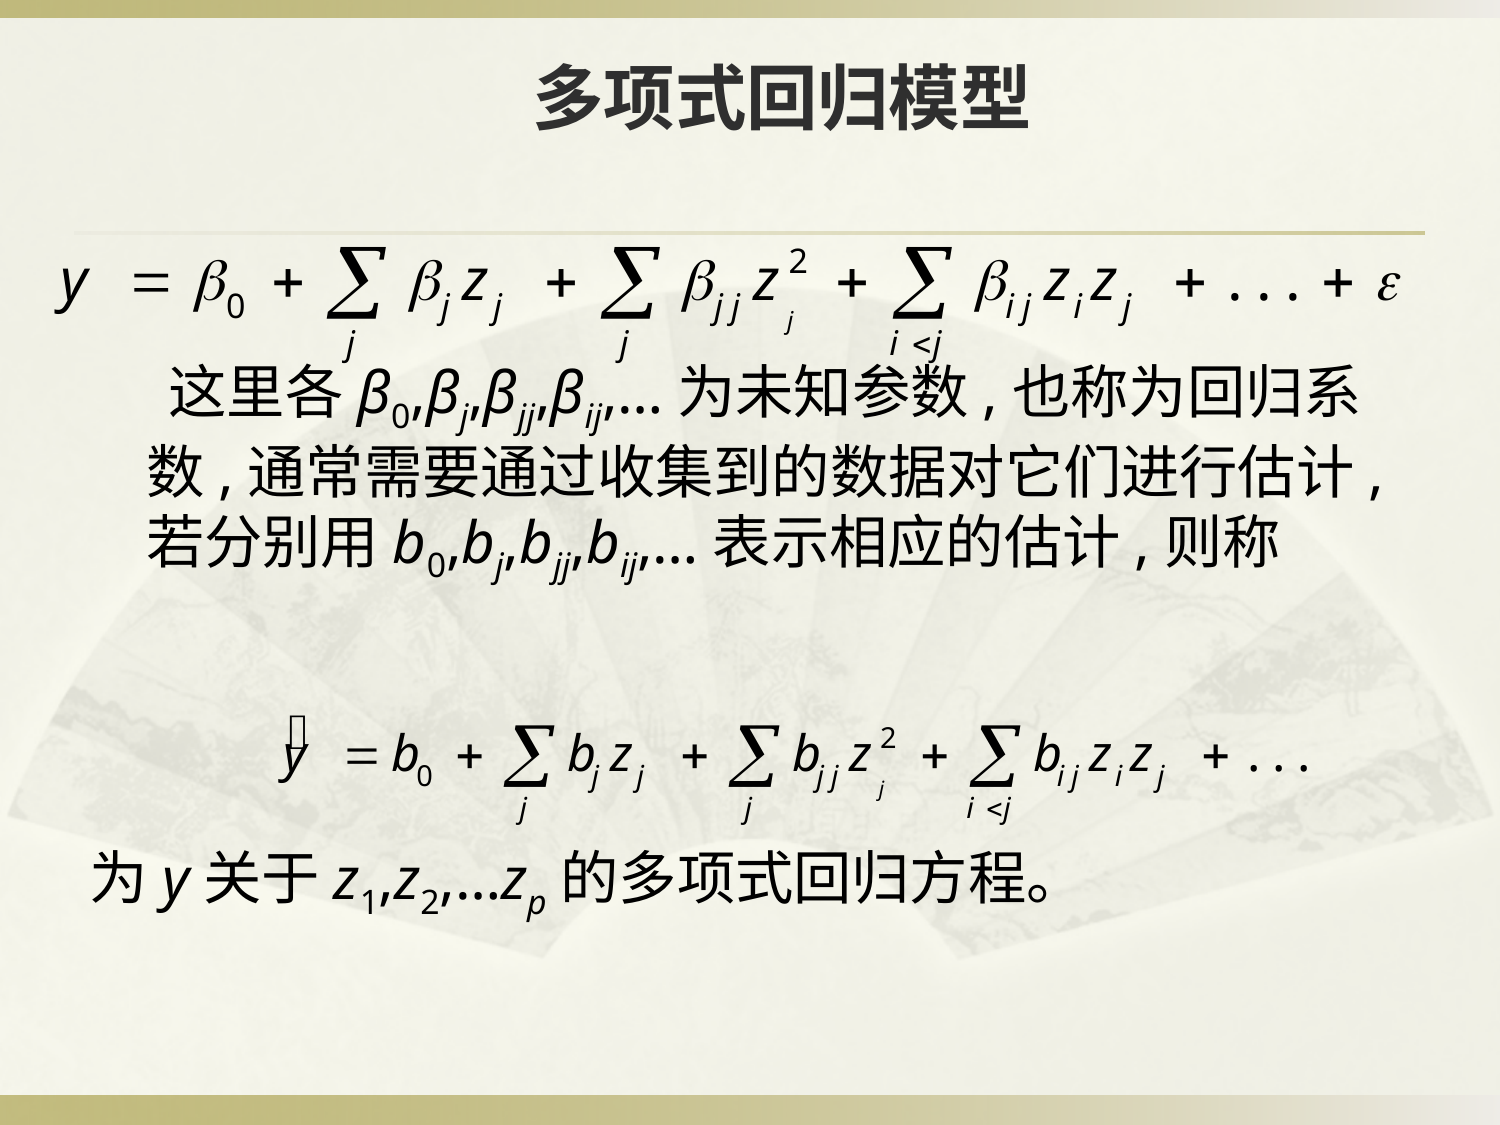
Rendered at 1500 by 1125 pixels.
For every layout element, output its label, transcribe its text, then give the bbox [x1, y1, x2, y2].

title 多项式回归模型 [75, 45, 1425, 184]
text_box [276, 703, 1318, 835]
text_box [52, 231, 1418, 374]
list 这里各β0,βj,βjj,βij,…为未知参数,也称为回归系数,通常需要通过收集到的数据对它们进行估计,若分别用b0,bj,bjj,bij,…表示相应的估计,则称 为y关于z1,z2,…zp的多项式回归方程。 [75, 184, 1425, 1032]
